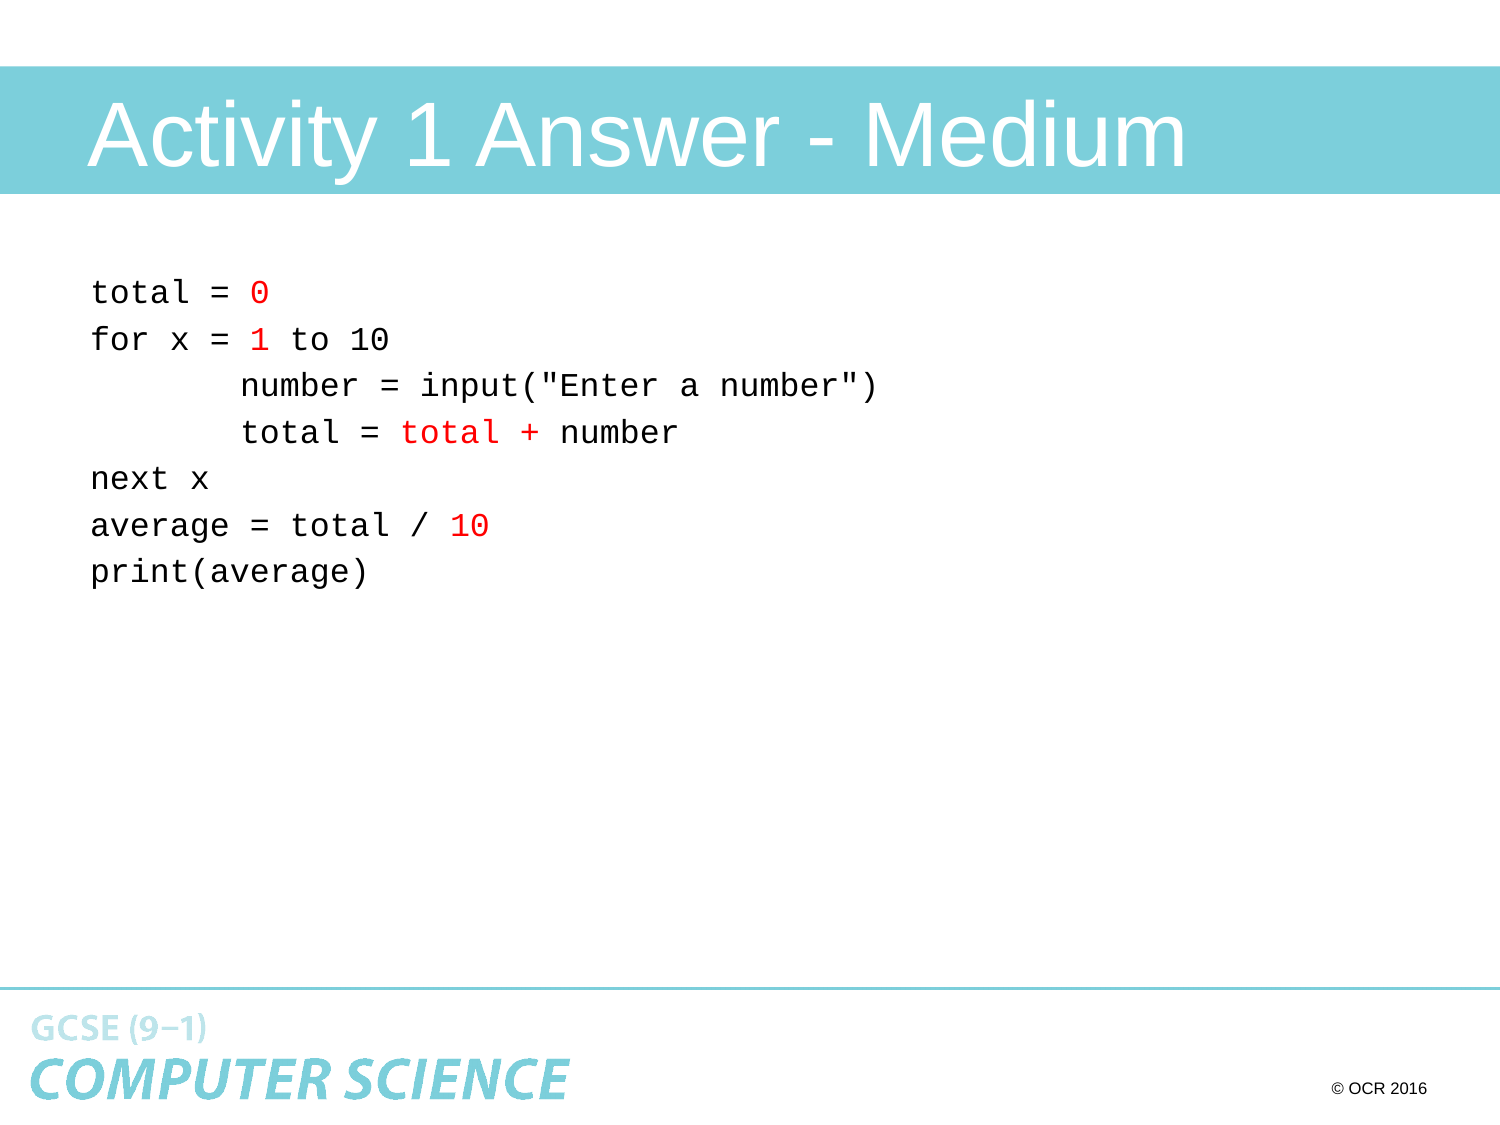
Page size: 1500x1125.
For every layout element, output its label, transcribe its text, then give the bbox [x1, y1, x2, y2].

picture [0, 987, 1500, 1124]
list total = 0 for x = 1 to 10 number = input("Enter a number") total = total + number next x average = total / 10 print(average) [75, 262, 1425, 965]
title Activity 1 Answer - Medium [0, 66, 1500, 194]
